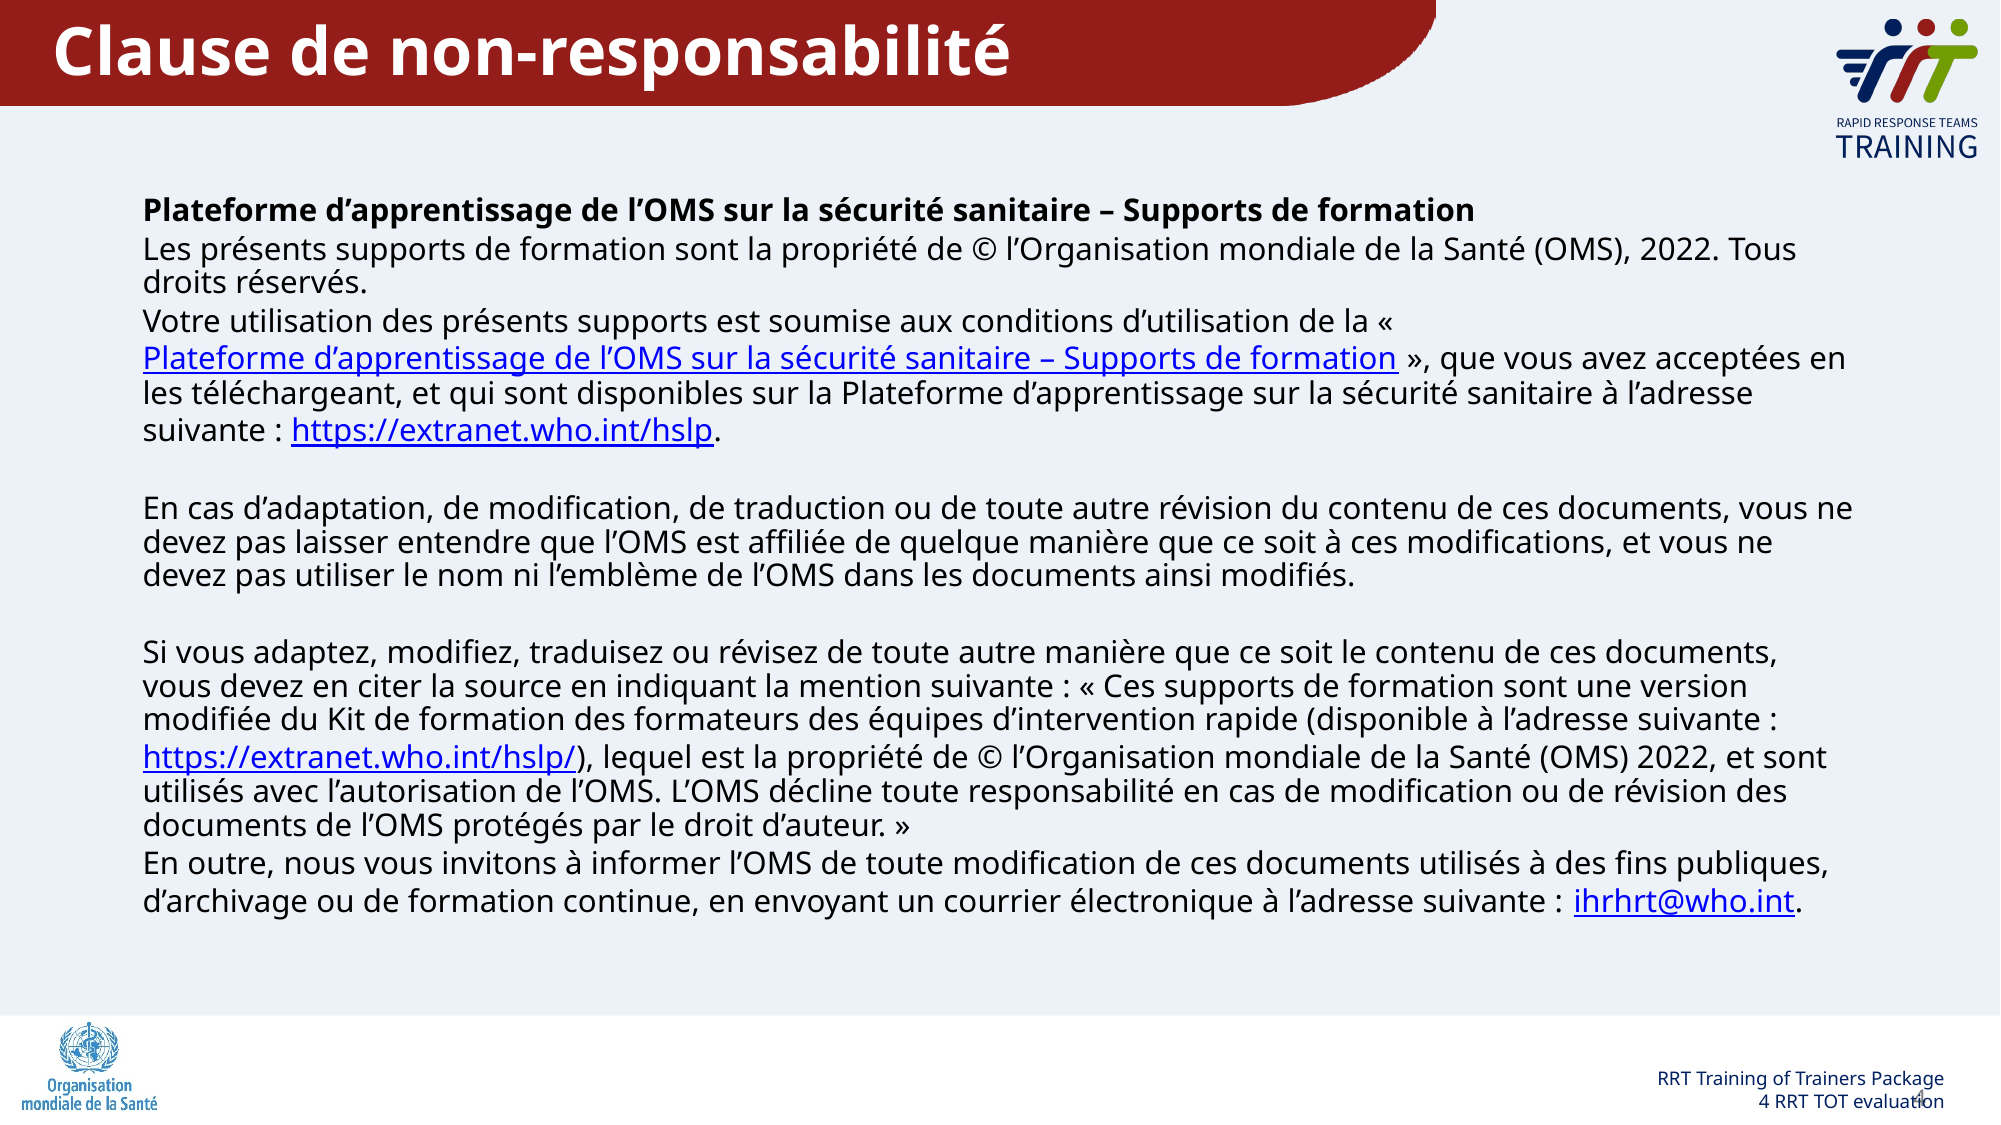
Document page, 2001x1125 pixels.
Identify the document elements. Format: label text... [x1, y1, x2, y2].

text_box [0, 0, 2000, 1016]
picture [20, 1020, 158, 1111]
picture [0, 0, 1437, 106]
list Plateforme d’apprentissage de l’OMS sur la sécurité sanitaire – Supports de formation Les présents supports de formation sont la propriété de © l’Organisation mondiale de la Santé (OMS), 2022. Tous droits réservés. Votre utilisation des présents supports est soumise aux conditions d’utilisation de la « Plateforme d’apprentissage de l’OMS sur la sécurité sanitaire – Supports de formation », que vous avez acceptées en les téléchargeant, et qui sont disponibles sur la Plateforme d’apprentissage sur la sécurité sanitaire à l’adresse suivante : https://extranet.who.int/hslp. En cas d’adaptation, de modification, de traduction ou de toute autre révision du contenu de ces documents, vous ne devez pas laisser entendre que l’OMS est affiliée de quelque manière que ce soit à ces modifications, et vous ne devez pas utiliser le nom ni l’emblème de l’OMS dans les documents ainsi modifiés. Si vous adaptez, modifiez, traduisez ou révisez de toute autre manière que ce soit le contenu de ces documents, vous devez en citer la source en indiquant la mention suivante : « Ces supports de formation sont une version modifiée du Kit de formation des formateurs des équipes d’intervention rapide (disponible à l’adresse suivante : https://extranet.who.int/hslp/), lequel est la propriété de © l’Organisation mondiale de la Santé (OMS) 2022, et sont utilisés avec l’autorisation de l’OMS. L’OMS décline toute responsabilité en cas de modification ou de révision des documents de l’OMS protégés par le droit d’auteur. » En outre, nous vous invitons à informer l’OMS de toute modification de ces documents utilisés à des fins publiques, d’archivage ou de formation continue, en envoyant un courrier électronique à l’adresse suivante : ihrhrt@who.int. [142, 194, 1858, 1050]
picture [1835, 19, 1978, 167]
